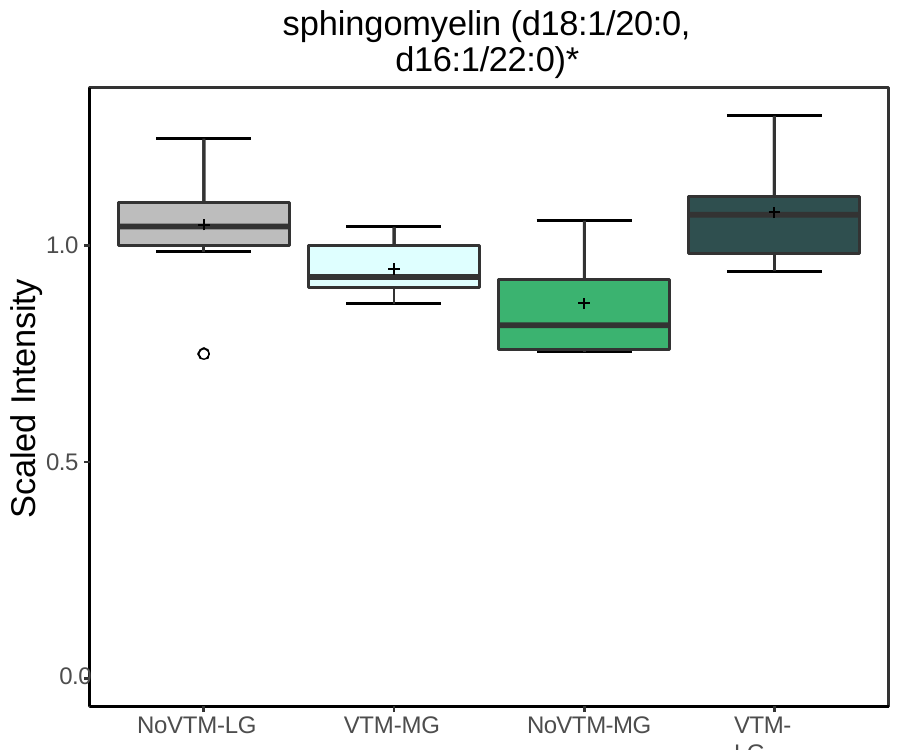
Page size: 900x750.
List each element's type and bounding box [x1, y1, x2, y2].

text_box [44, 228, 82, 259]
title [130, 0, 770, 86]
footer [57, 661, 95, 750]
text_box [83, 86, 891, 750]
text_box [1, 274, 82, 521]
slide_number [134, 713, 290, 750]
